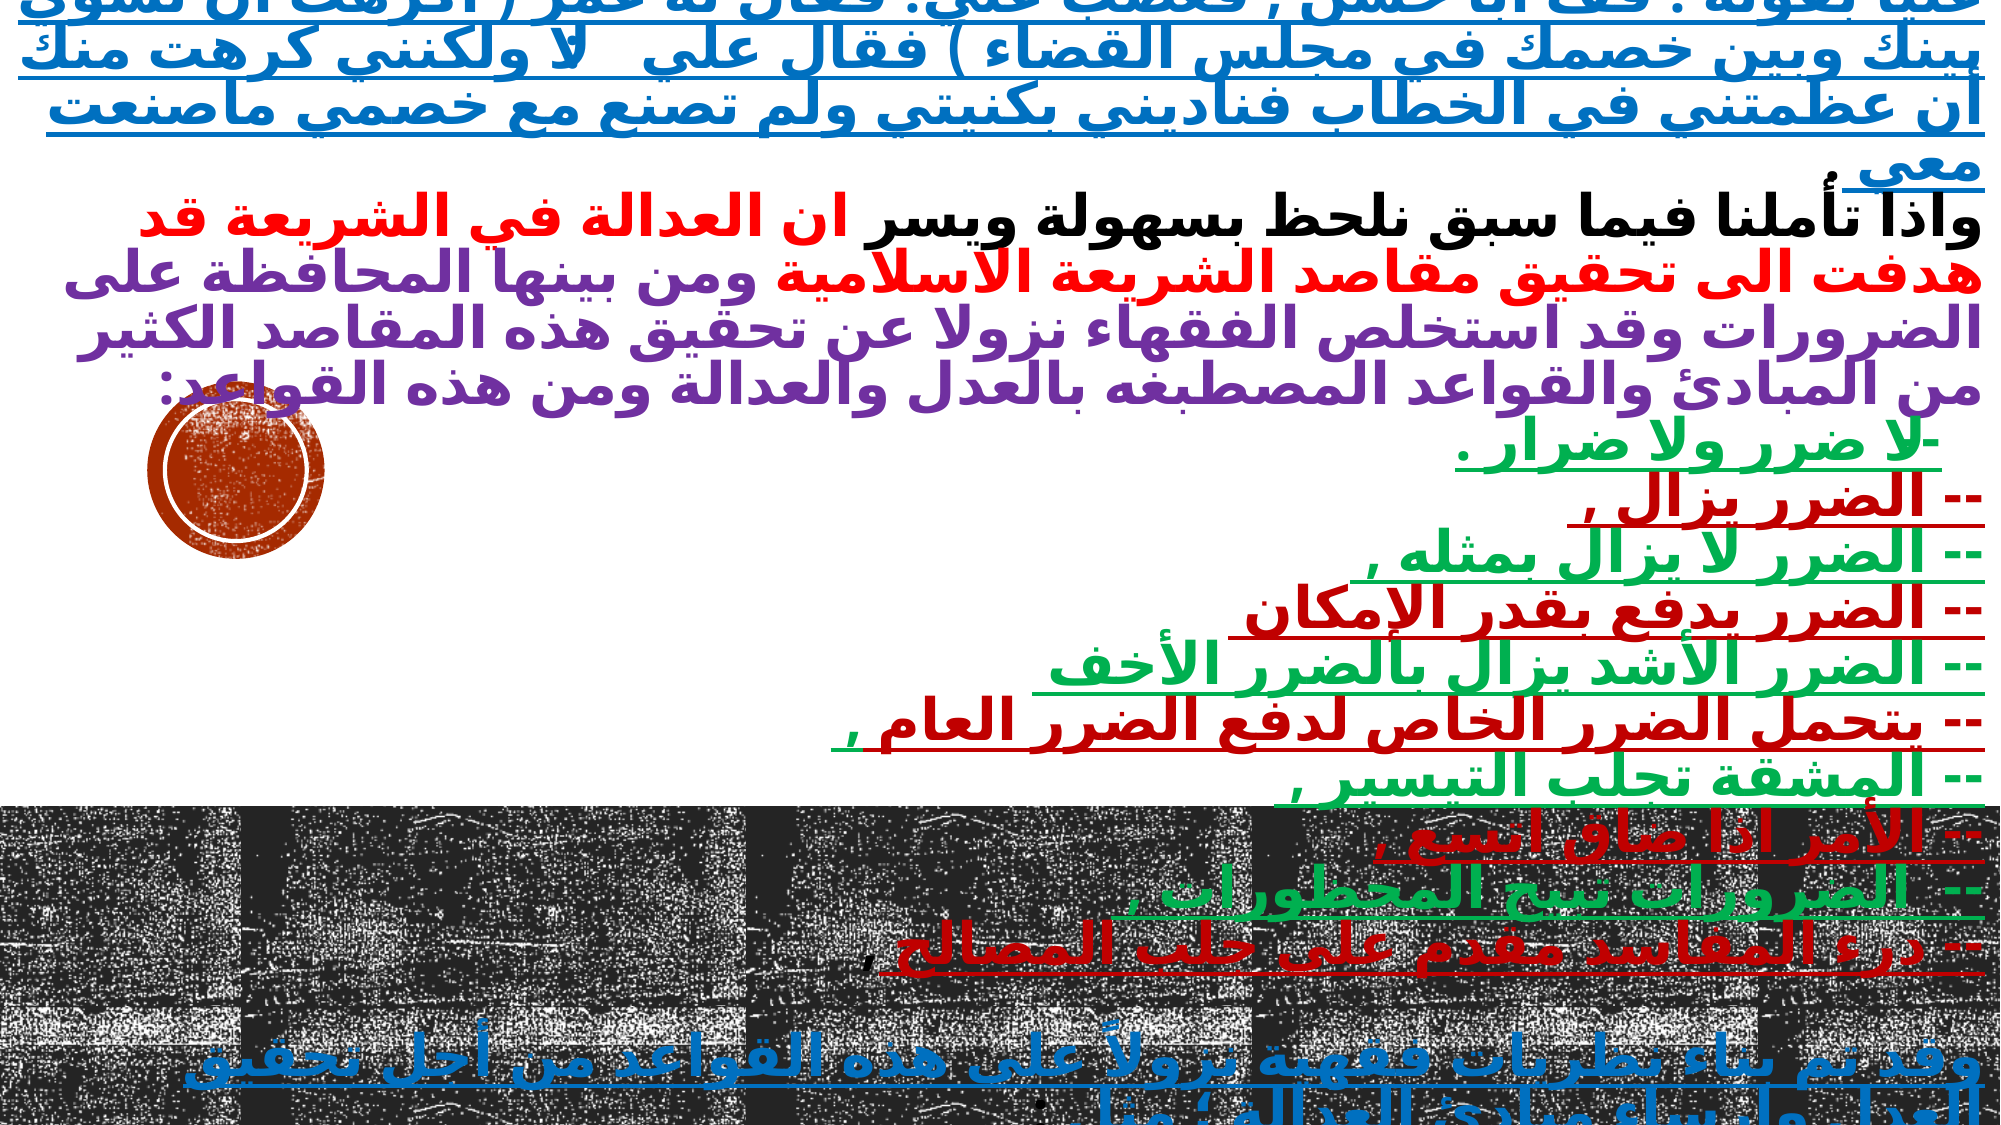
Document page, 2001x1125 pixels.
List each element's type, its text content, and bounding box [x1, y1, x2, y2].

title وقد ضرب عمر بن الخطاب في شأن تحقيق العدل مثلاً لا أروع : مفادة أن يهوديا قد اختصم علي بن أبي طالب عند أمير المؤمنين : فنادى عمر علياً بقوله : قف أبا حسن , فغضب علي: فقال له عمر ( أكرهت أن نسوي بينك وبين خصمك في مجلس القضاء ) فقال علي : لا ولكنني كرهت منك أن عظمتني في الخطاب فناديني بكنيتي ولم تصنع مع خصمي ماصنعت معي . واذا تأملنا فيما سبق نلحظ بسهولة ويسر ان العدالة في الشريعة قد هدفت الى تحقيق مقاصد الشريعة الاسلامية ومن بينها المحافظة على الضرورات وقد استخلص الفقهاء نزولا عن تحقيق هذه المقاصد الكثير من المبادئ والقواعد المصطبغه بالعدل والعدالة ومن هذه القواعد: -- لا ضرر ولا ضرار . -- الضرر يزال , -- الضرر لا يزال بمثله , -- الضرر يدفع بقدر الإمكان -- الضرر الأشد يزال بالضرر الأخف -- يتحمل الضرر الخاص لدفع الضرر العام , -- المشقة تجلب التيسير , -- الأمر اذا ضاق اتسع , -- الضرورات تبيح المحظورات , -- درء المفاسد مقدم على جلب المصالح , وقد تم بناء نظريات فقهية نزولاً على هذه القواعد من أجل تحقيق العدل وارساء مبادئ العدالة ؛ مثل : نظرية التعسف في استعمال الحق , ونظرية الميسرة , ونظرية الضرورة . [0, 0, 2000, 1125]
